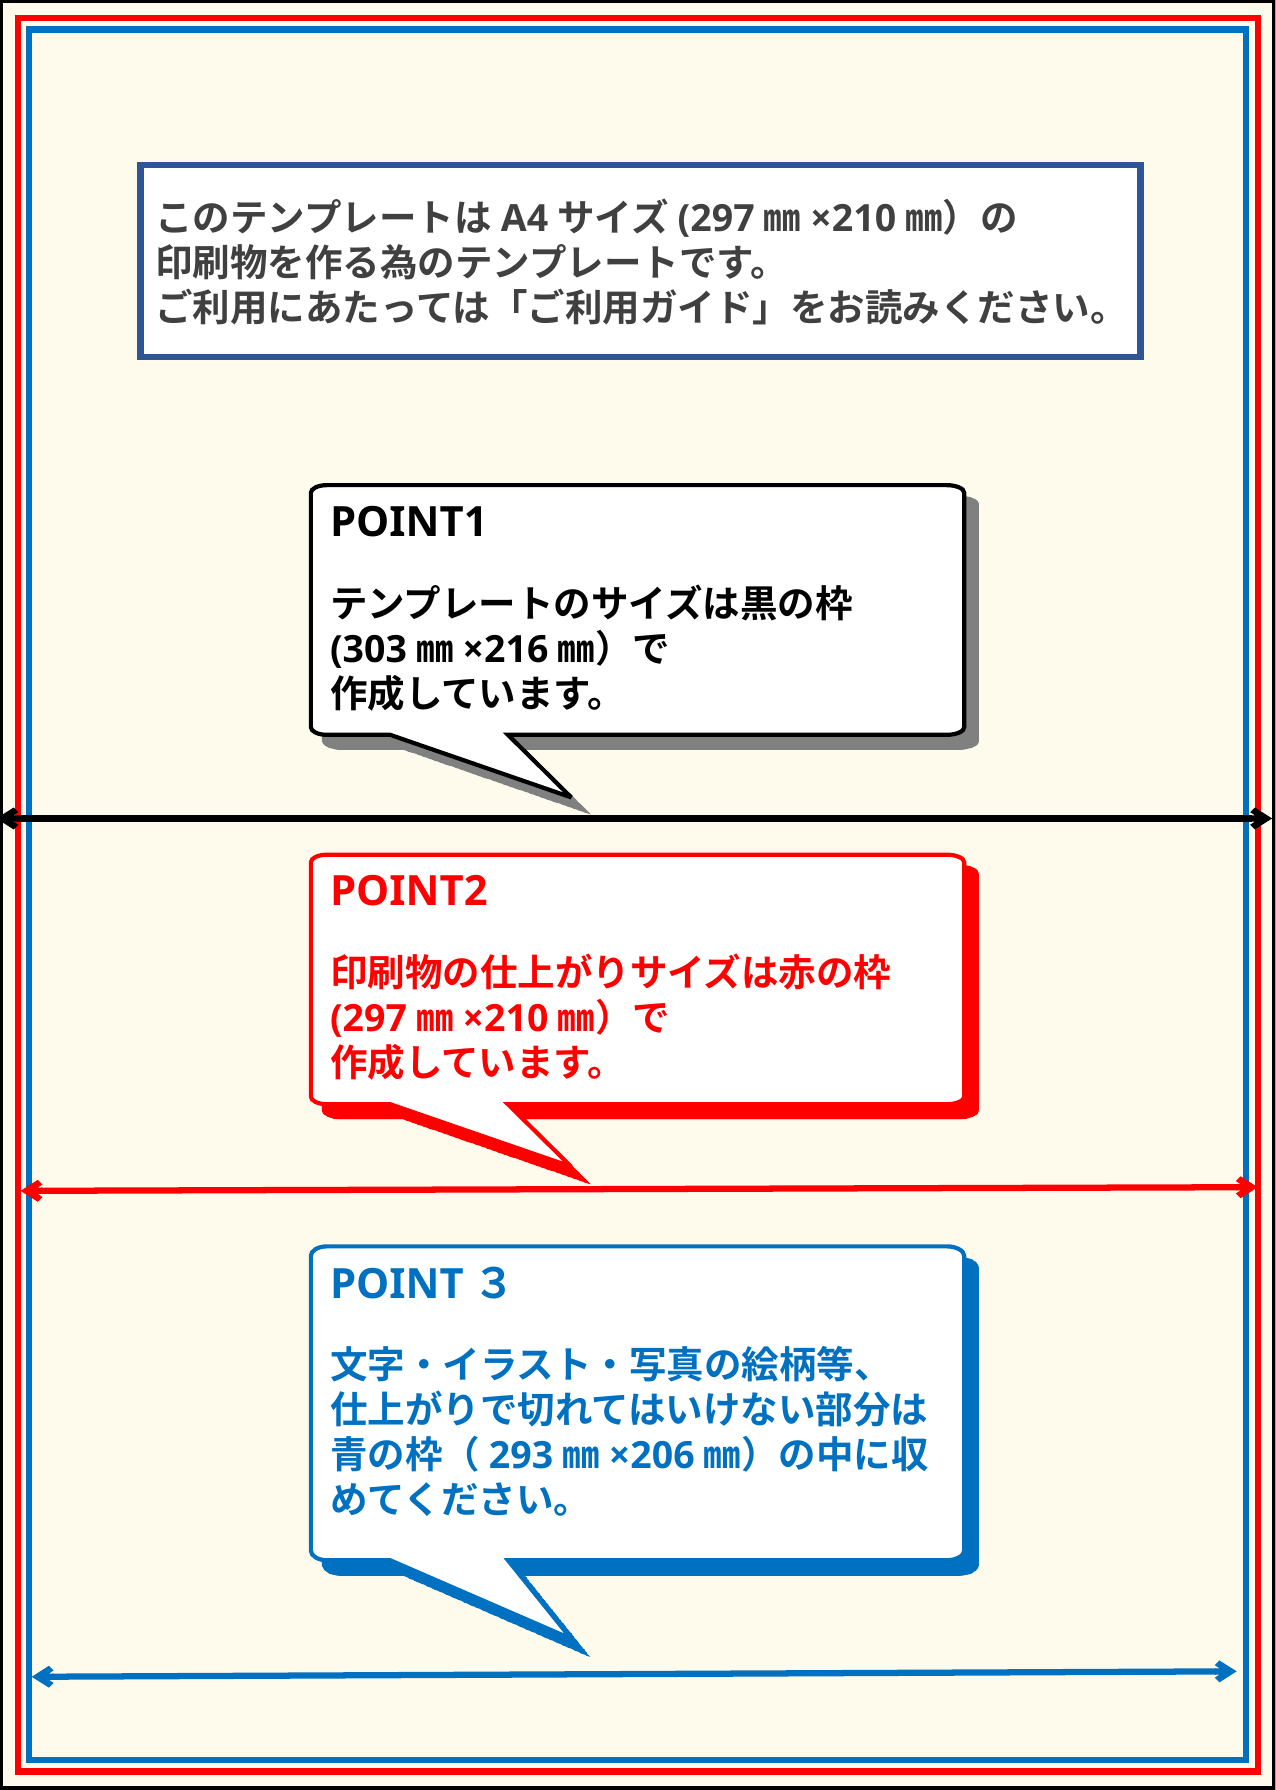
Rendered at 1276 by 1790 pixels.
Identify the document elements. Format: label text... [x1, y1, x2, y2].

text_box POINT1 テンプレートのサイズは黒の枠 (303㎜×216㎜）で 作成しています。 [310, 485, 965, 798]
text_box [20, 1187, 1258, 1191]
text_box [17, 822, 1259, 1773]
text_box [28, 822, 1247, 1187]
text_box [28, 1191, 1247, 1761]
text_box このテンプレートはA4サイズ(297㎜×210㎜）の 印刷物を作る為のテンプレートです。 ご利用にあたっては「ご利用ガイド」をお読みください。 [140, 164, 1142, 358]
text_box [28, 28, 1247, 815]
text_box POINT2 印刷物の仕上がりサイズは赤の枠(297㎜×210㎜）で 作成しています。 [310, 854, 965, 1167]
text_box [31, 1671, 1237, 1677]
text_box [17, 17, 1259, 815]
text_box POINT３ 文字・イラスト・写真の絵柄等、 仕上がりで切れてはいけない部分は 青の枠（293㎜×206㎜）の中に収めてください。 [310, 1246, 965, 1639]
text_box [0, 0, 1276, 1790]
